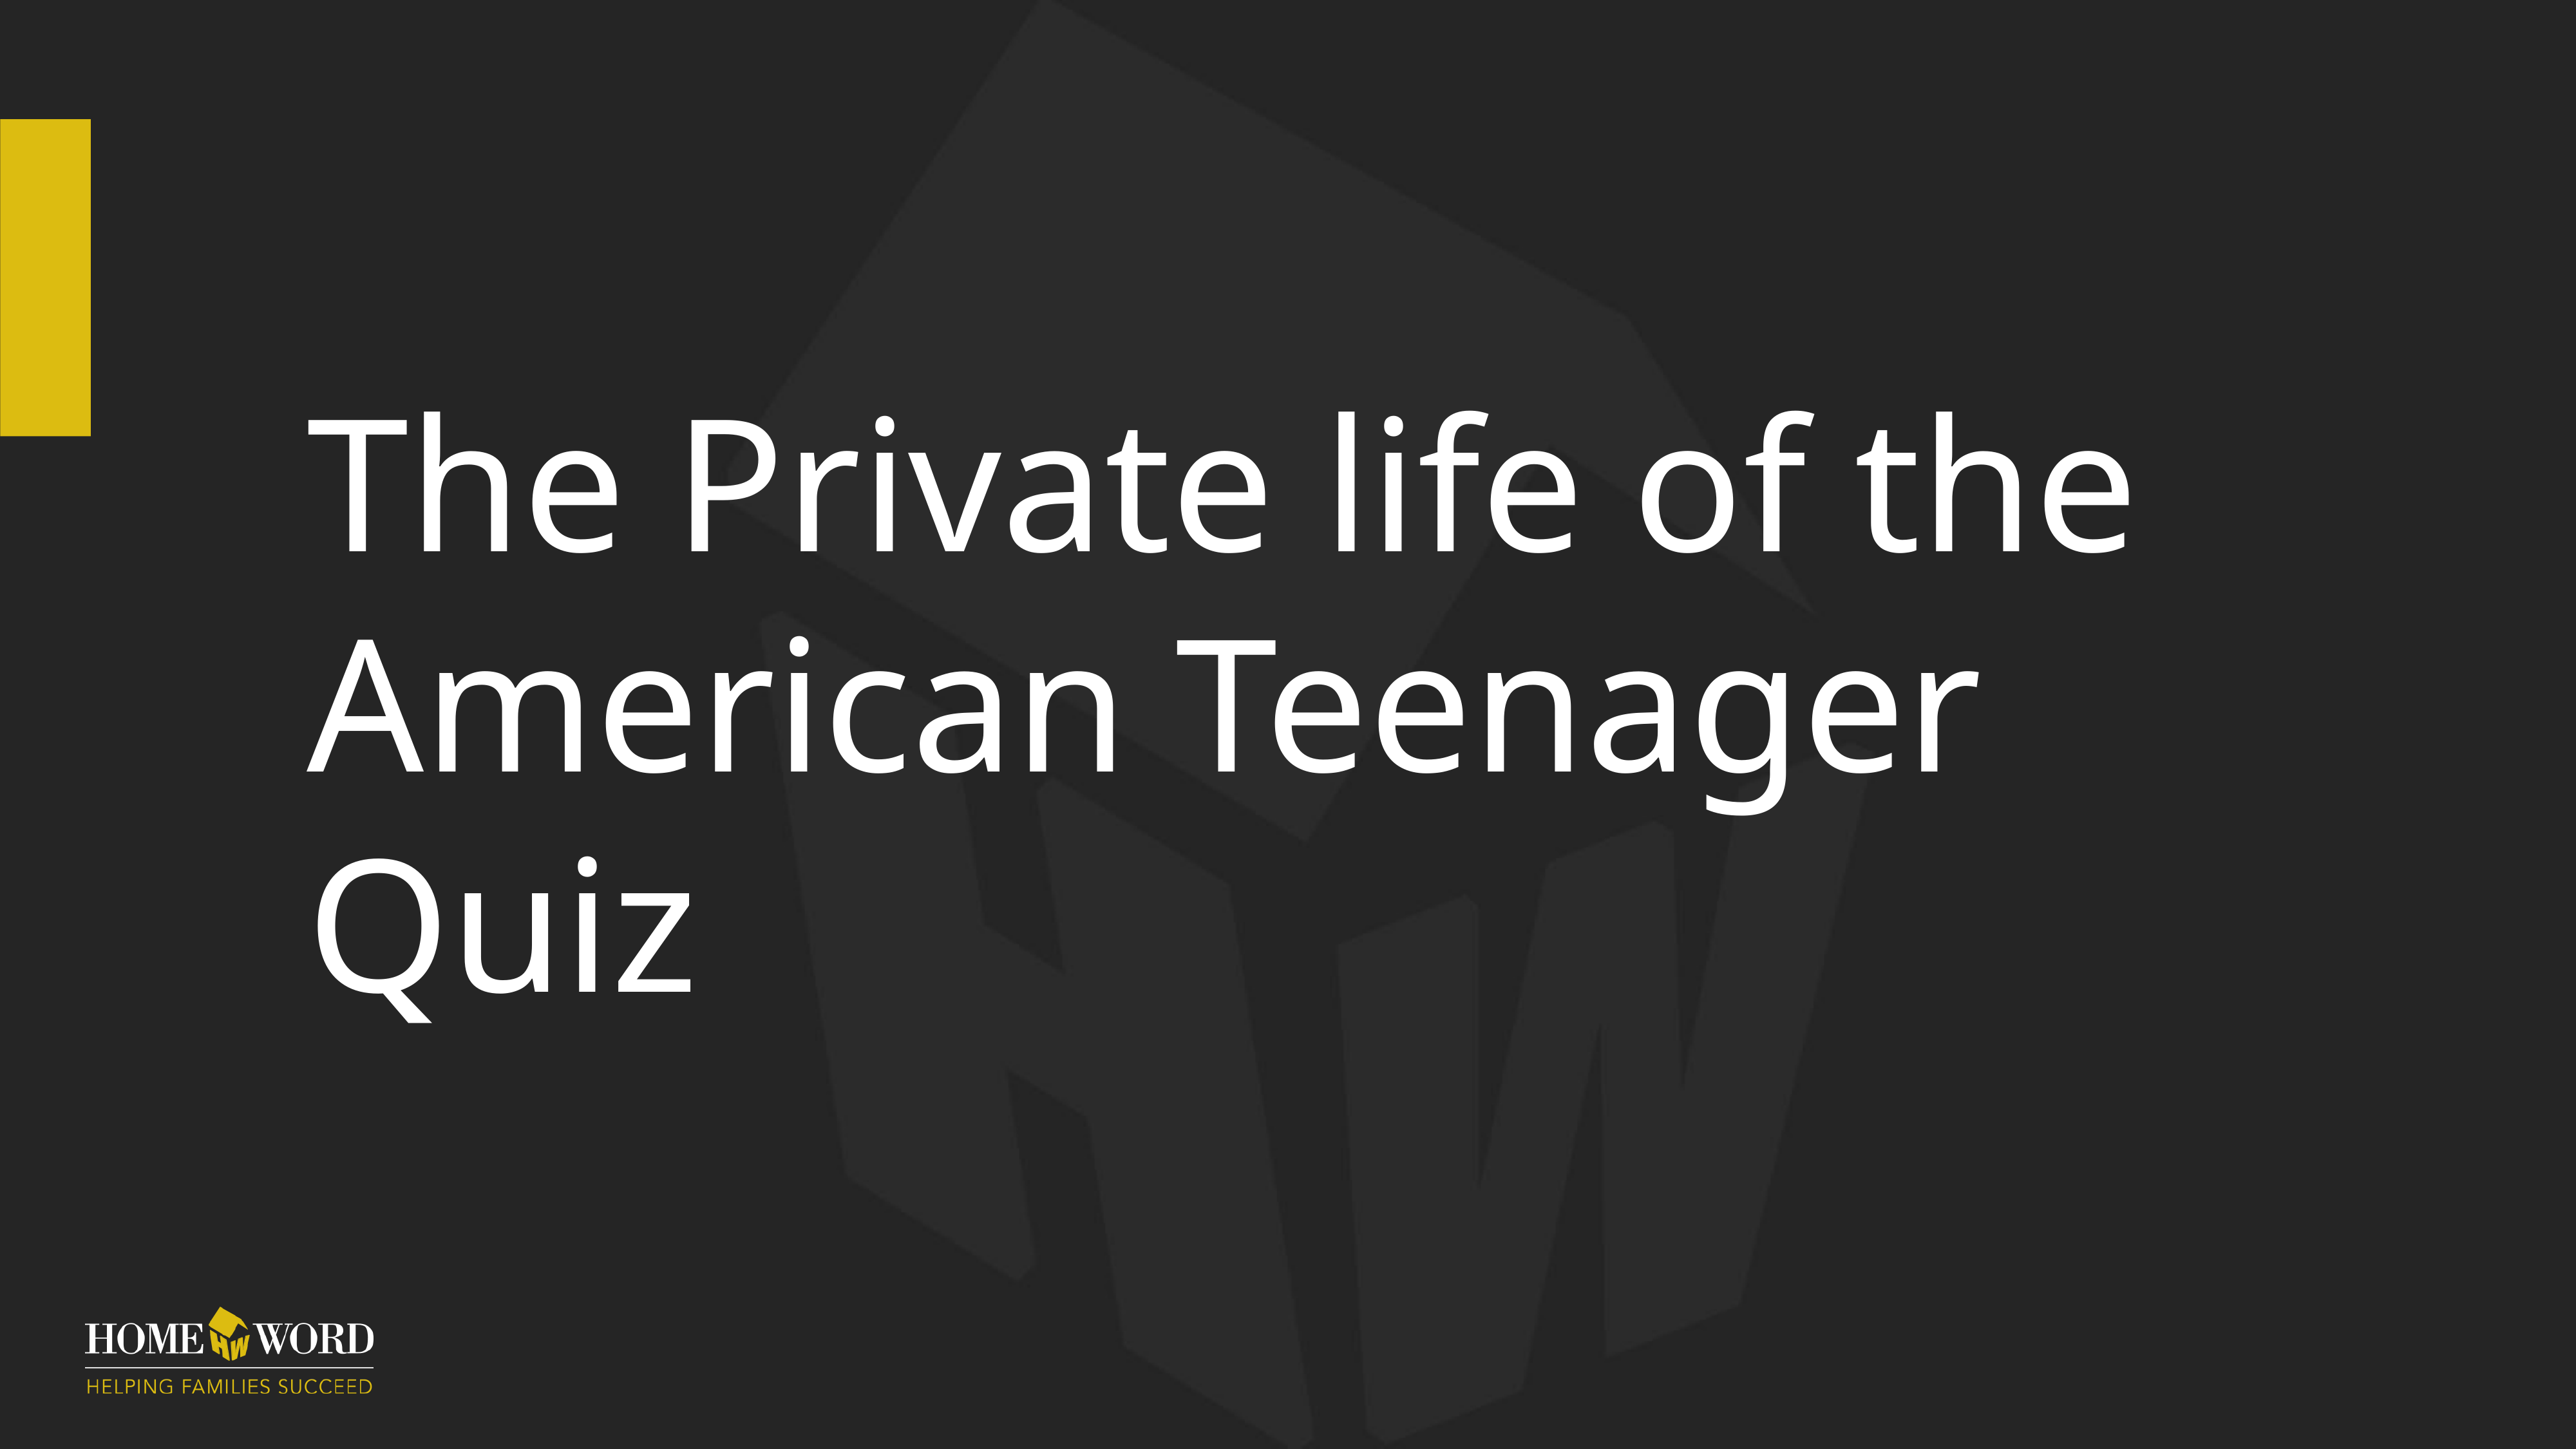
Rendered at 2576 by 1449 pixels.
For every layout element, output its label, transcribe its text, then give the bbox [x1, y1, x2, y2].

title The Private life of the American Teenager Quiz [301, 361, 2195, 1175]
picture [0, 0, 2576, 1449]
